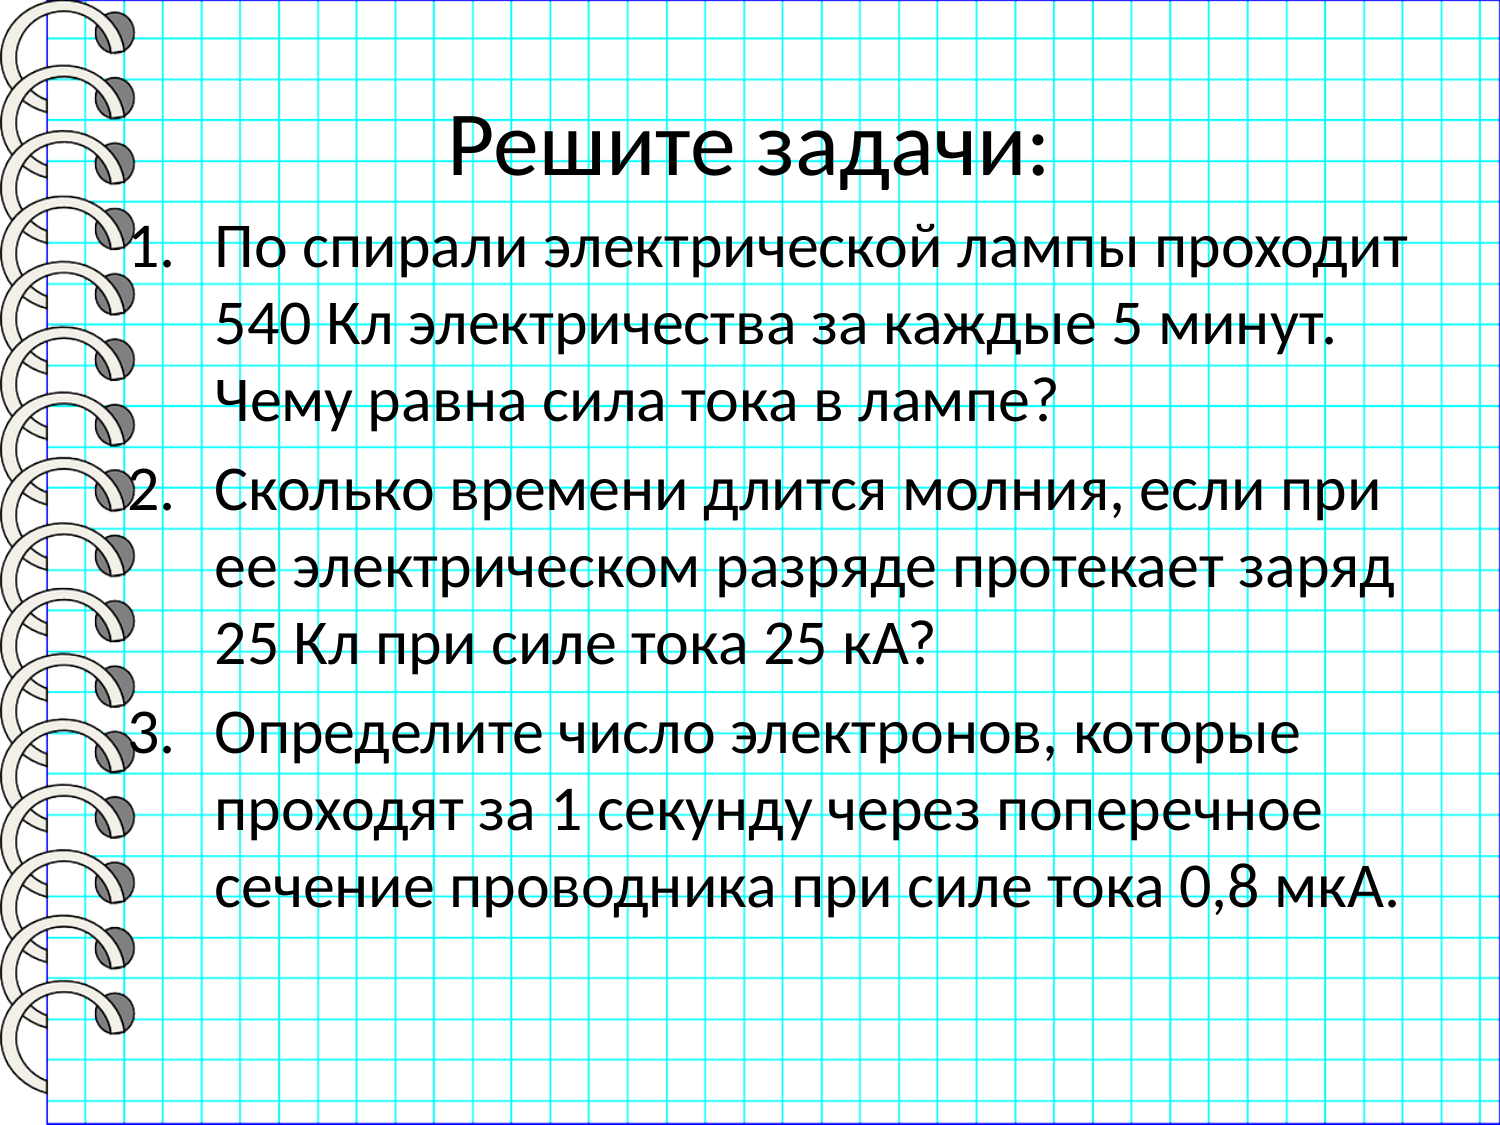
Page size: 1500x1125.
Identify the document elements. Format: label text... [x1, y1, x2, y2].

picture [0, 0, 1500, 1125]
list По спирали электрической лампы проходит 540 Кл электричества за каждые 5 минут. Чему равна сила тока в лампе? Сколько времени длится молния, если при ее электрическом разряде протекает заряд 25 Кл при силе тока 25 кА? Определите число электронов, которые проходят за 1 секунду через поперечное сечение проводника при силе тока 0,8 мкА. [112, 196, 1425, 1005]
title Решите задачи: [75, 45, 1425, 233]
